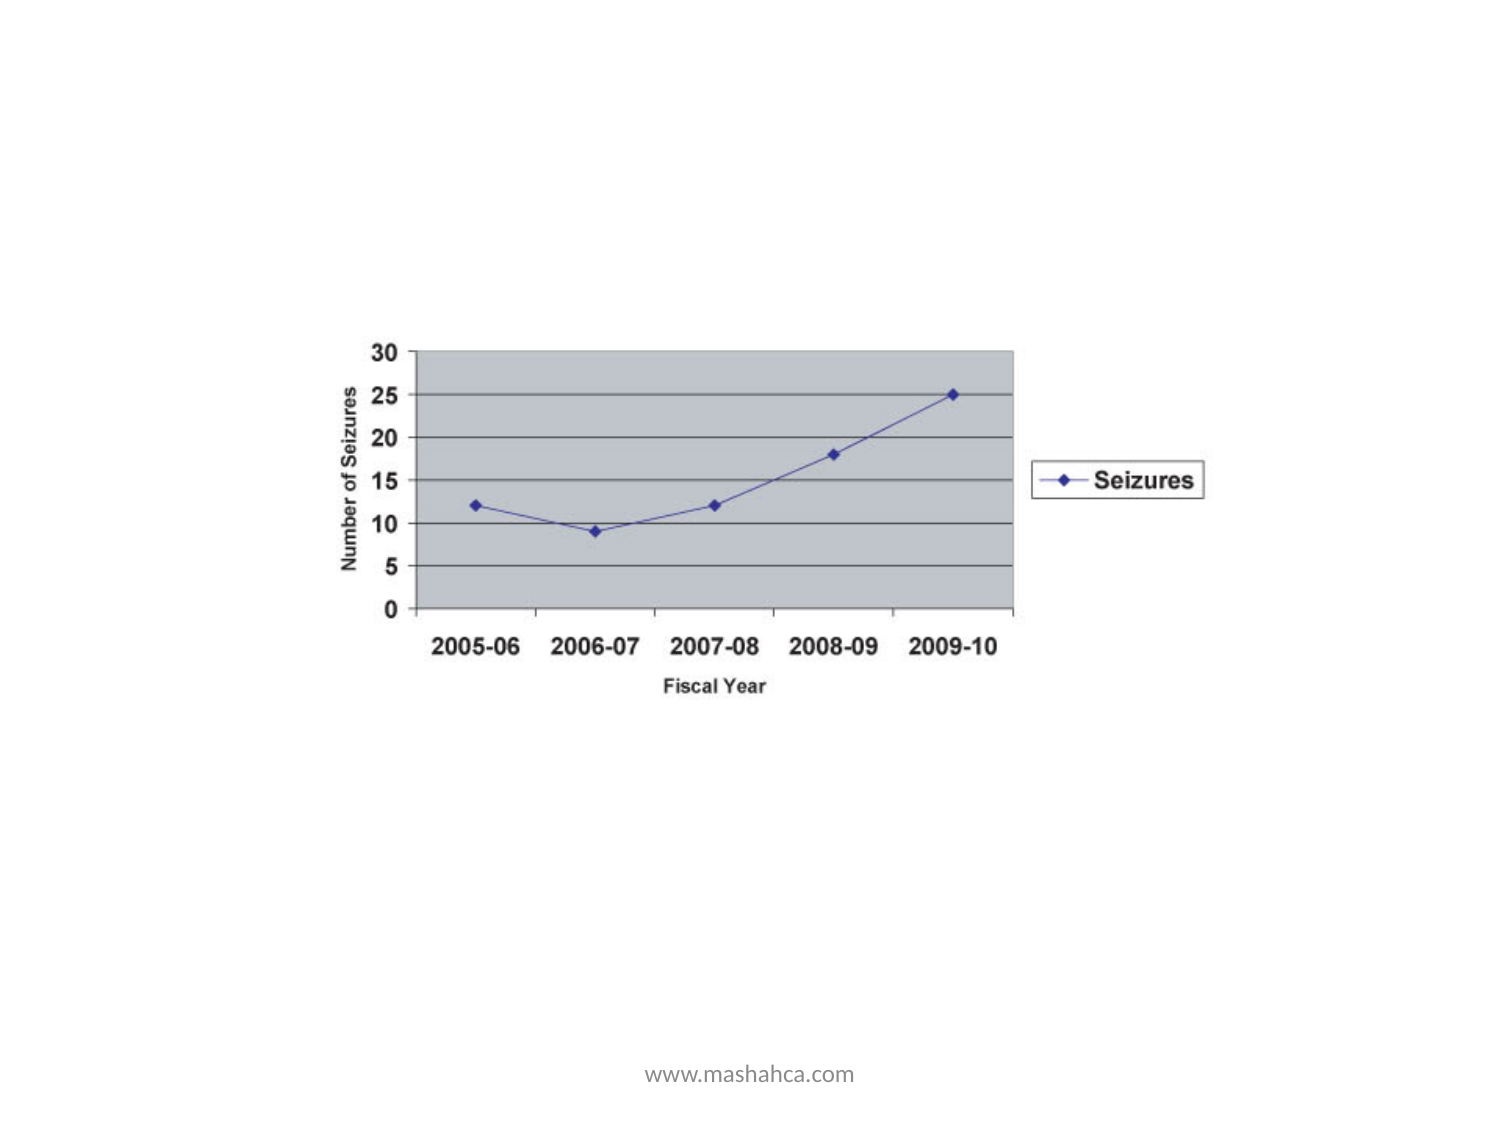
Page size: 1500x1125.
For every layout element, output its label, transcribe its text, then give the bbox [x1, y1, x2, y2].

picture [324, 324, 1224, 715]
footer www.mashahca.com [512, 1042, 988, 1103]
